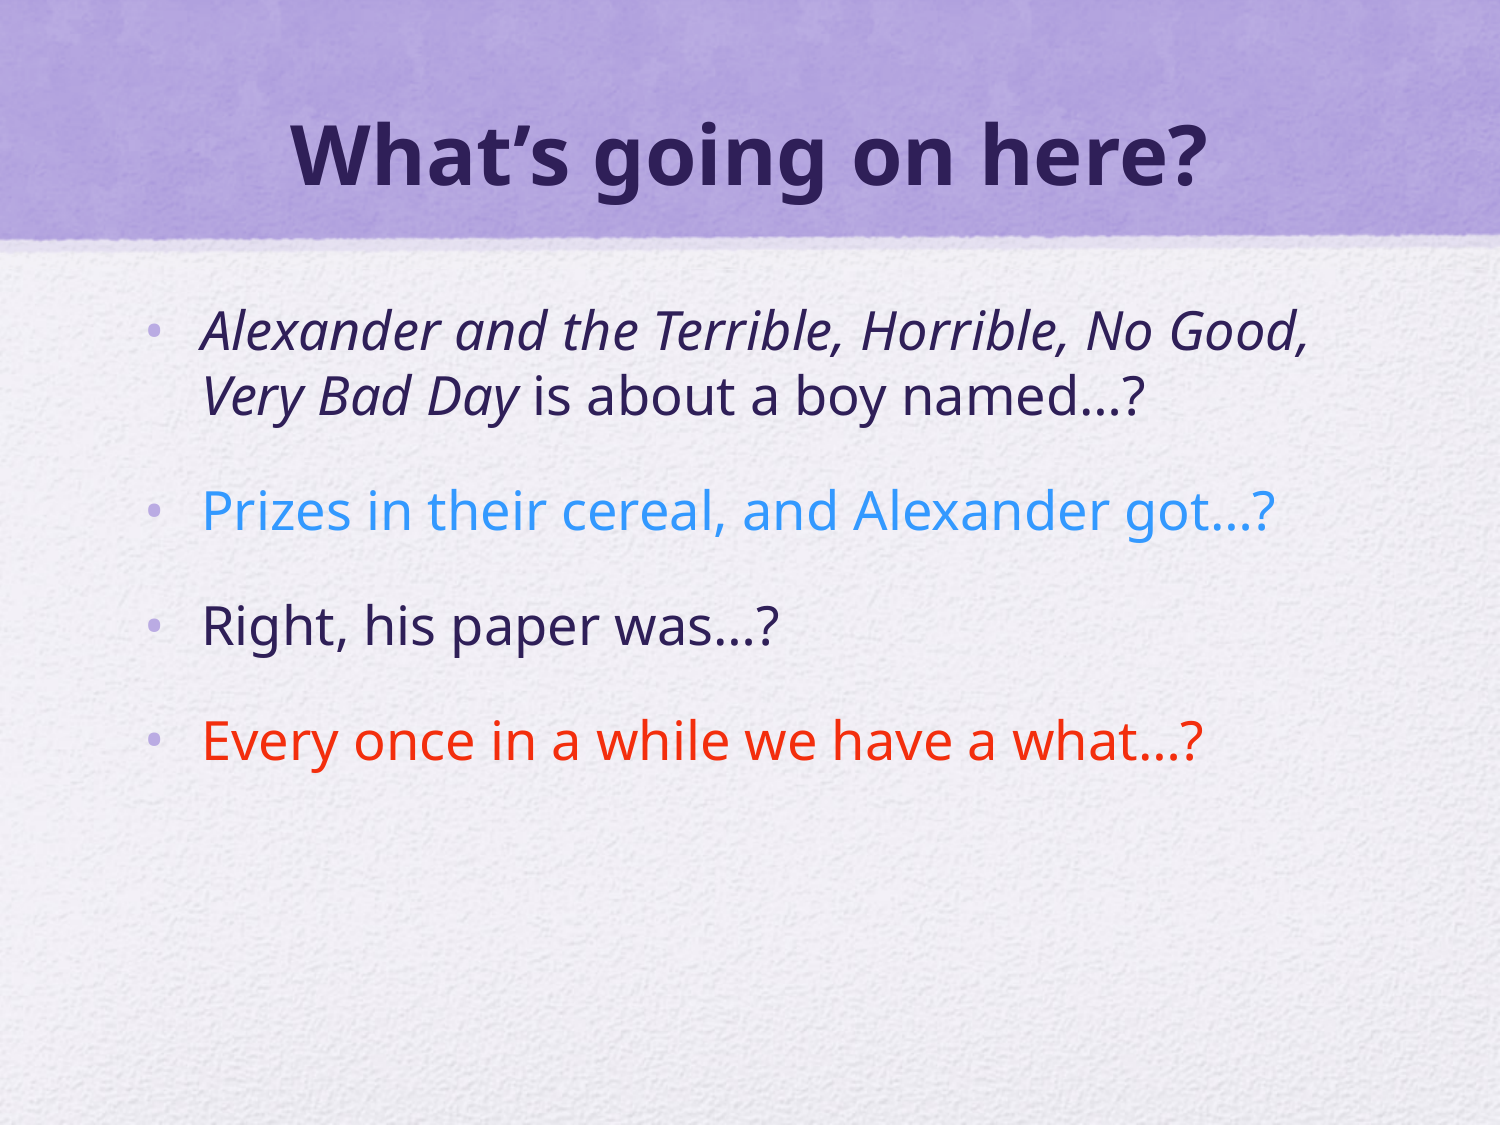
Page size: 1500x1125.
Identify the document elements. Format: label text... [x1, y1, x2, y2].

picture [0, 225, 1500, 1125]
list Alexander and the Terrible, Horrible, No Good, Very Bad Day is about a boy named…? Prizes in their cereal, and Alexander got…? Right, his paper was…? Every once in a while we have a what…? [129, 288, 1372, 993]
title What’s going on here? [75, 98, 1425, 180]
